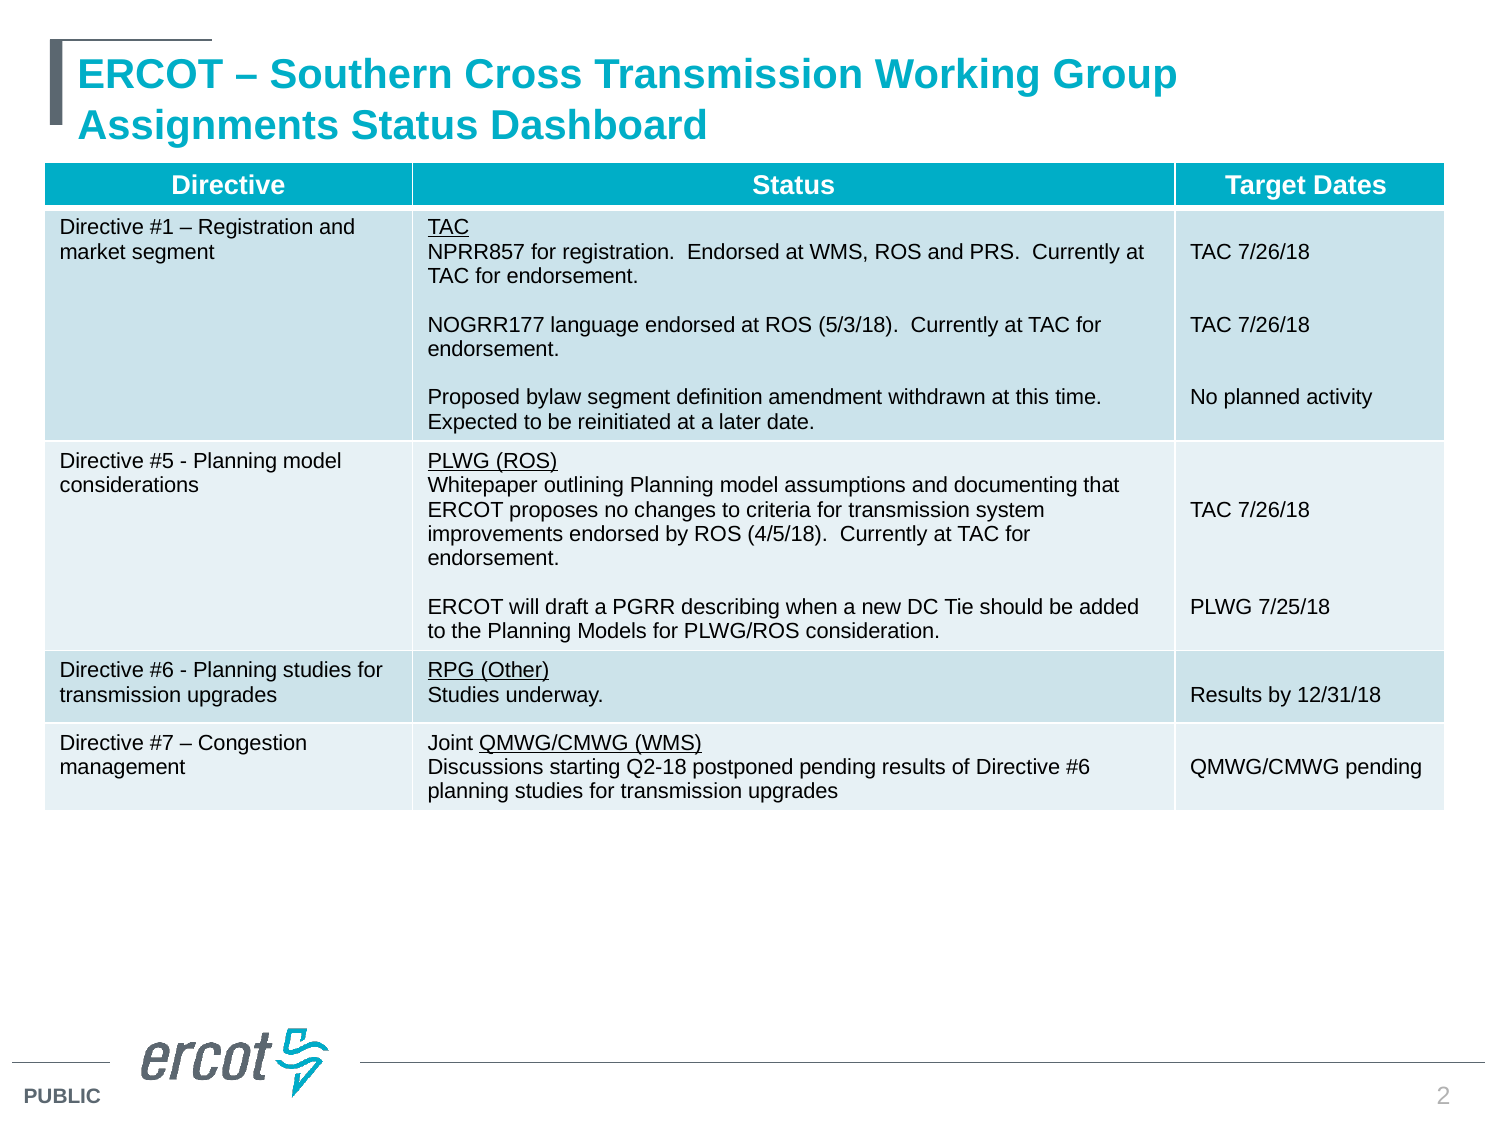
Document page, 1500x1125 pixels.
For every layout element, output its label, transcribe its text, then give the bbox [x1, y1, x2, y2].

table_cell Directive #6 - Planning studies for transmission upgrades [45, 651, 412, 722]
table_cell Directive #7 – Congestion management [45, 724, 412, 810]
title ERCOT – Southern Cross Transmission Working Group Assignments Status Dashboard [62, 39, 1450, 125]
table_cell TAC NPRR857 for registration. Endorsed at WMS, ROS and PRS. Currently at TAC for endorsement. NOGRR177 language endorsed at ROS (5/3/18). Currently at TAC for endorsement. Proposed bylaw segment definition amendment withdrawn at this time. Expected to be reinitiated at a later date. [413, 211, 1174, 440]
table_cell Joint QMWG/CMWG (WMS) Discussions starting Q2-18 postponed pending results of Directive #6 planning studies for transmission upgrades [413, 724, 1174, 810]
picture [137, 1024, 332, 1100]
table_cell QMWG/CMWG pending [1176, 724, 1444, 810]
table_cell PLWG (ROS) Whitepaper outlining Planning model assumptions and documenting that ERCOT proposes no changes to criteria for transmission system improvements endorsed by ROS (4/5/18). Currently at TAC for endorsement. ERCOT will draft a PGRR describing when a new DC Tie should be added to the Planning Models for PLWG/ROS consideration. [413, 442, 1174, 650]
table_header Directive [45, 163, 412, 205]
table_header Status [413, 163, 1174, 205]
slide_number 2 [1400, 1076, 1488, 1113]
table_cell TAC 7/26/18 TAC 7/26/18 No planned activity [1176, 211, 1444, 440]
table_cell Directive #1 – Registration and market segment [45, 211, 412, 440]
table_cell Directive #5 - Planning model considerations [45, 442, 412, 650]
table_cell TAC 7/26/18 PLWG 7/25/18 [1176, 442, 1444, 650]
table_cell Results by 12/31/18 [1176, 651, 1444, 722]
table_header Target Dates [1176, 163, 1444, 205]
table_cell RPG (Other) Studies underway. [413, 651, 1174, 722]
